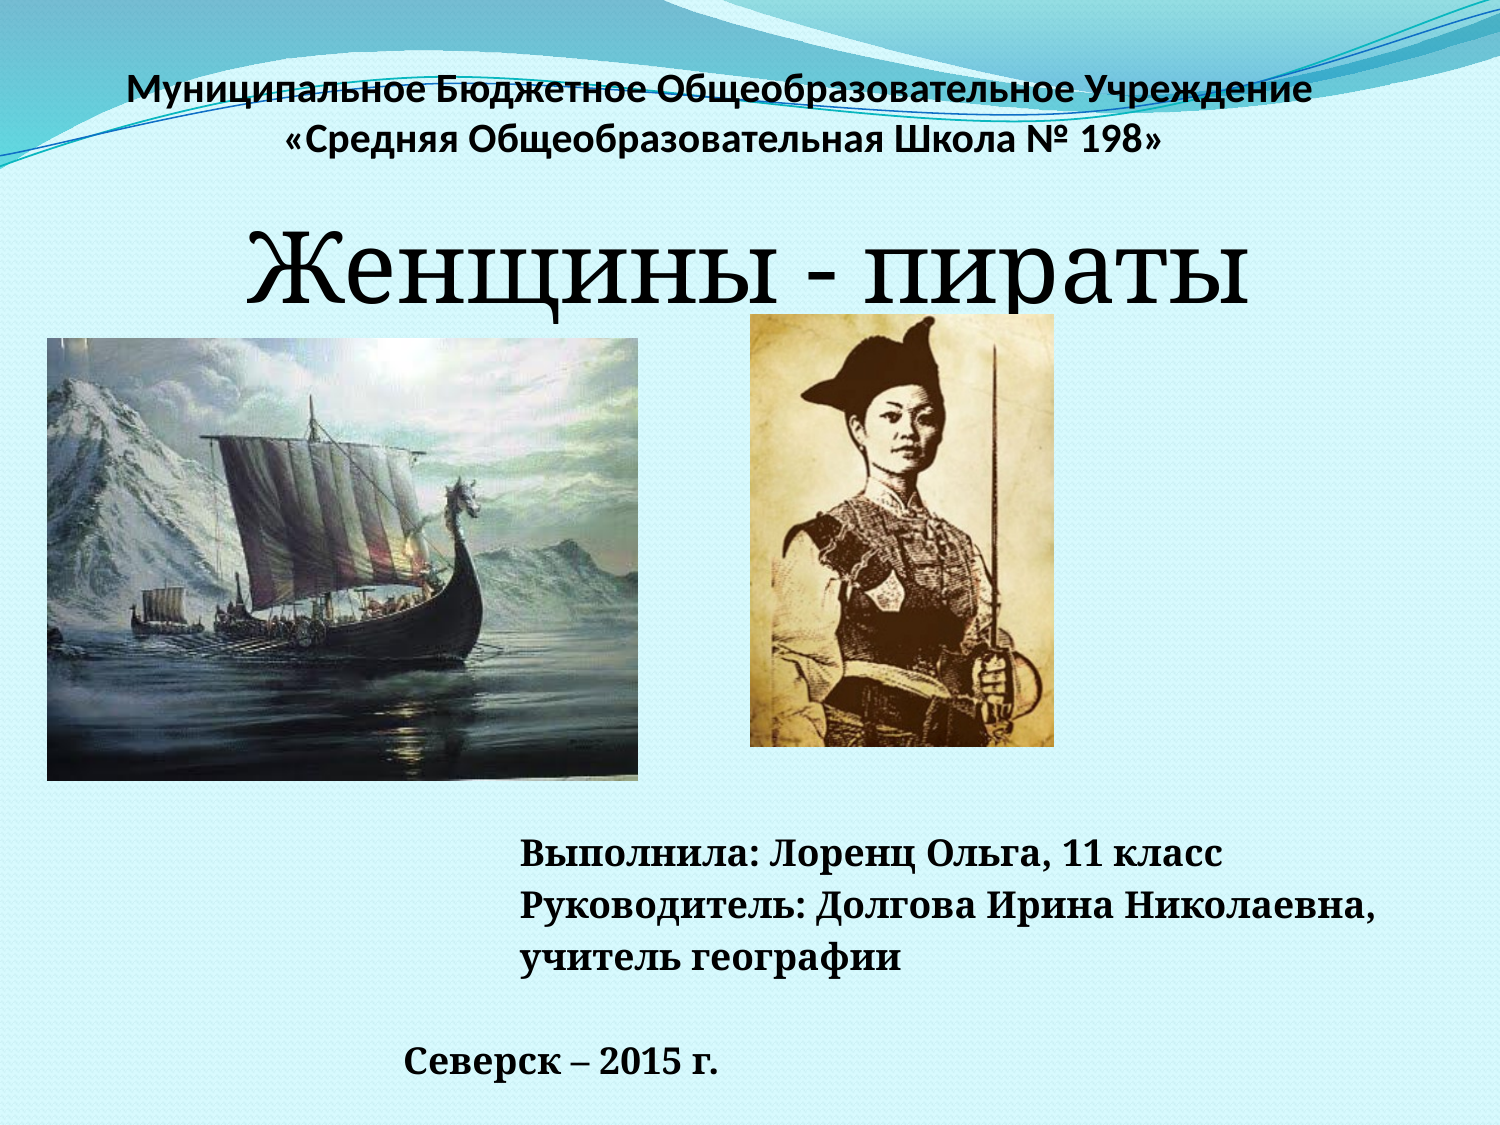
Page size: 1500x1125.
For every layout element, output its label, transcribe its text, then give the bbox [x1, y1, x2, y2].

picture [46, 337, 638, 782]
title Муниципальное Бюджетное Общеобразовательное Учреждение «Средняя Общеобразовательная Школа № 198» [86, 42, 1362, 161]
picture [749, 314, 1054, 748]
list Выполнила: Лоренц Ольга, 11 класс Руководитель: Долгова Ирина Николаевна, учитель географии Северск – 2015 г. [395, 822, 1424, 1094]
text_box Женщины - пираты [0, 196, 1500, 511]
